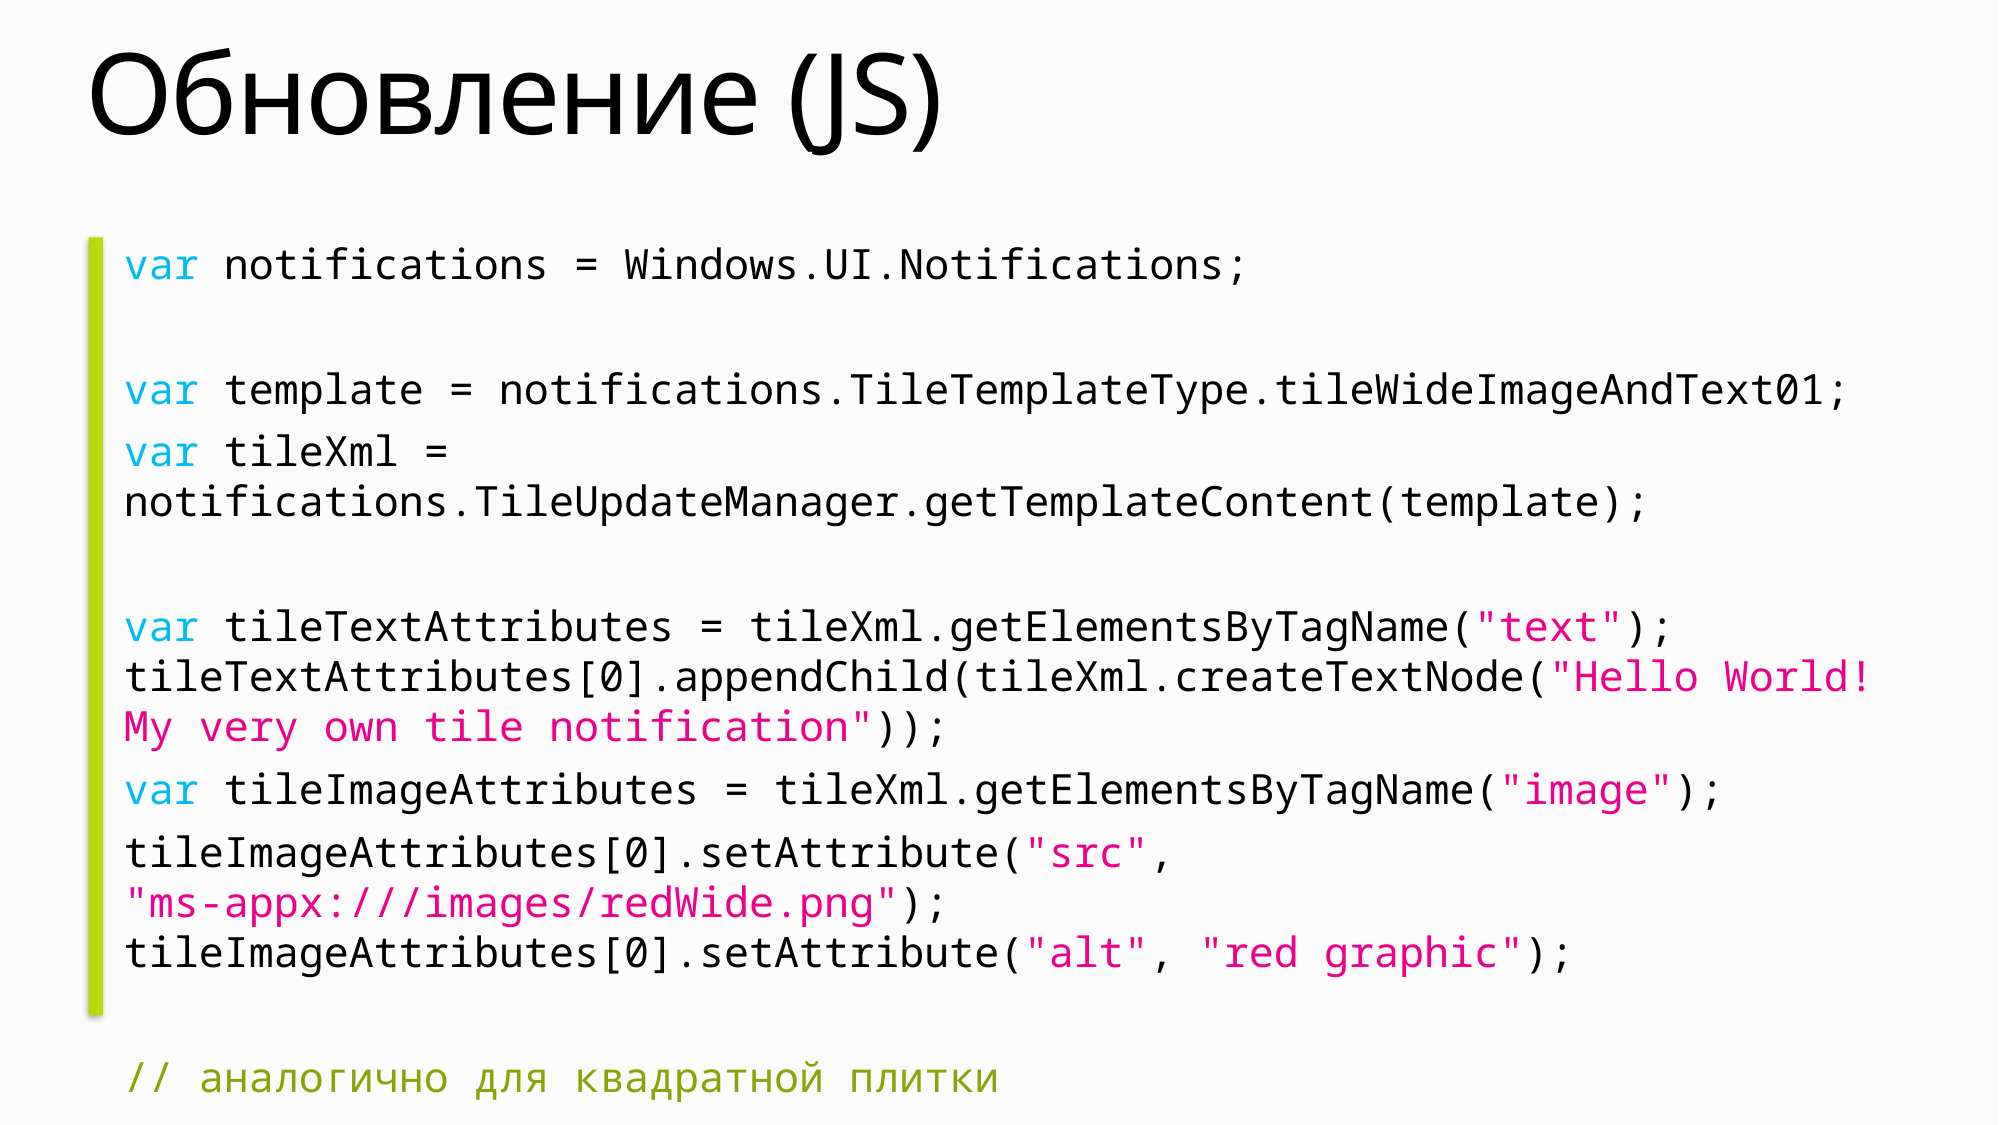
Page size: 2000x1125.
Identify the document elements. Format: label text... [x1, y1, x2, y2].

list var notifications = Windows.UI.Notifications; var template = notifications.TileTemplateType.tileWideImageAndText01; var tileXml = notifications.TileUpdateManager.getTemplateContent(template); var tileTextAttributes = tileXml.getElementsByTagName("text"); tileTextAttributes[0].appendChild(tileXml.createTextNode("Hello World! My very own tile notification")); var tileImageAttributes = tileXml.getElementsByTagName("image"); tileImageAttributes[0].setAttribute("src", "ms-appx:///images/redWide.png"); tileImageAttributes[0].setAttribute("alt", "red graphic"); // аналогично для квадратной плитки [123, 237, 1914, 1008]
title Обновление (JS) [85, 37, 1914, 161]
